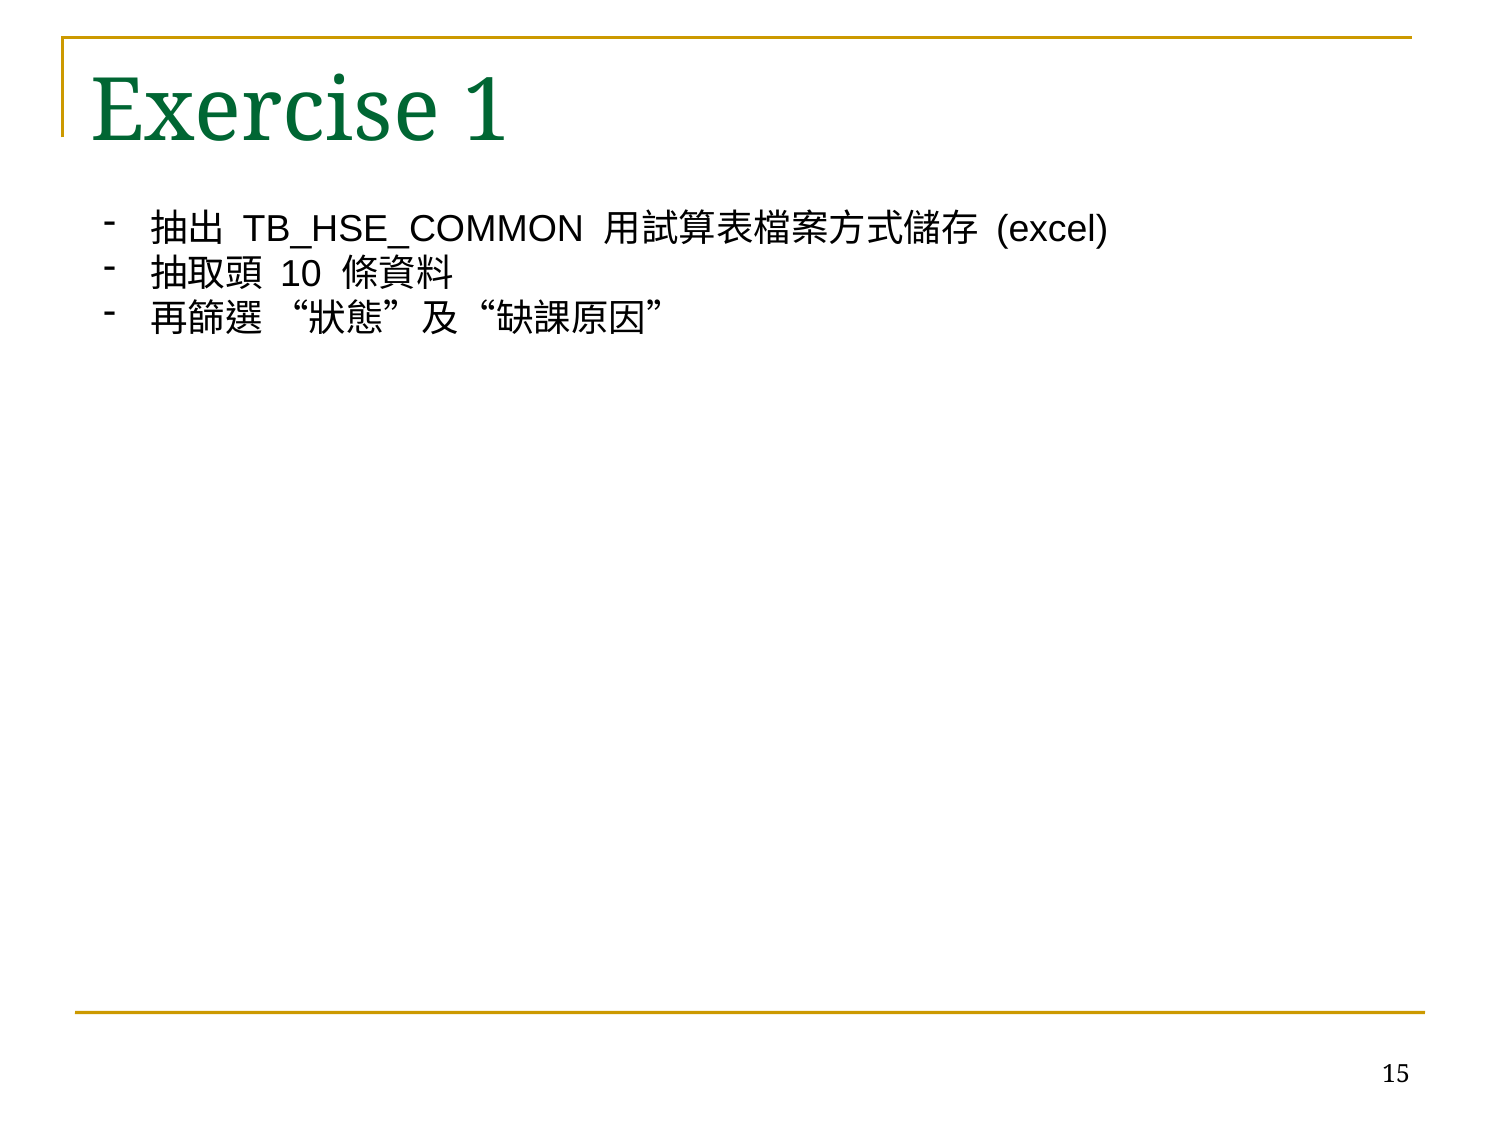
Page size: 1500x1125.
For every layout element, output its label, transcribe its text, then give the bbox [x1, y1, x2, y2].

slide_number 15 [1074, 1024, 1425, 1100]
text_box 抽出 TB_HSE_COMMON 用試算表檔案方式儲存 (excel) 抽取頭 10 條資料 再篩選 “狀態”及“缺課原因” [88, 196, 1282, 347]
title Exercise 1 [75, 45, 1425, 233]
